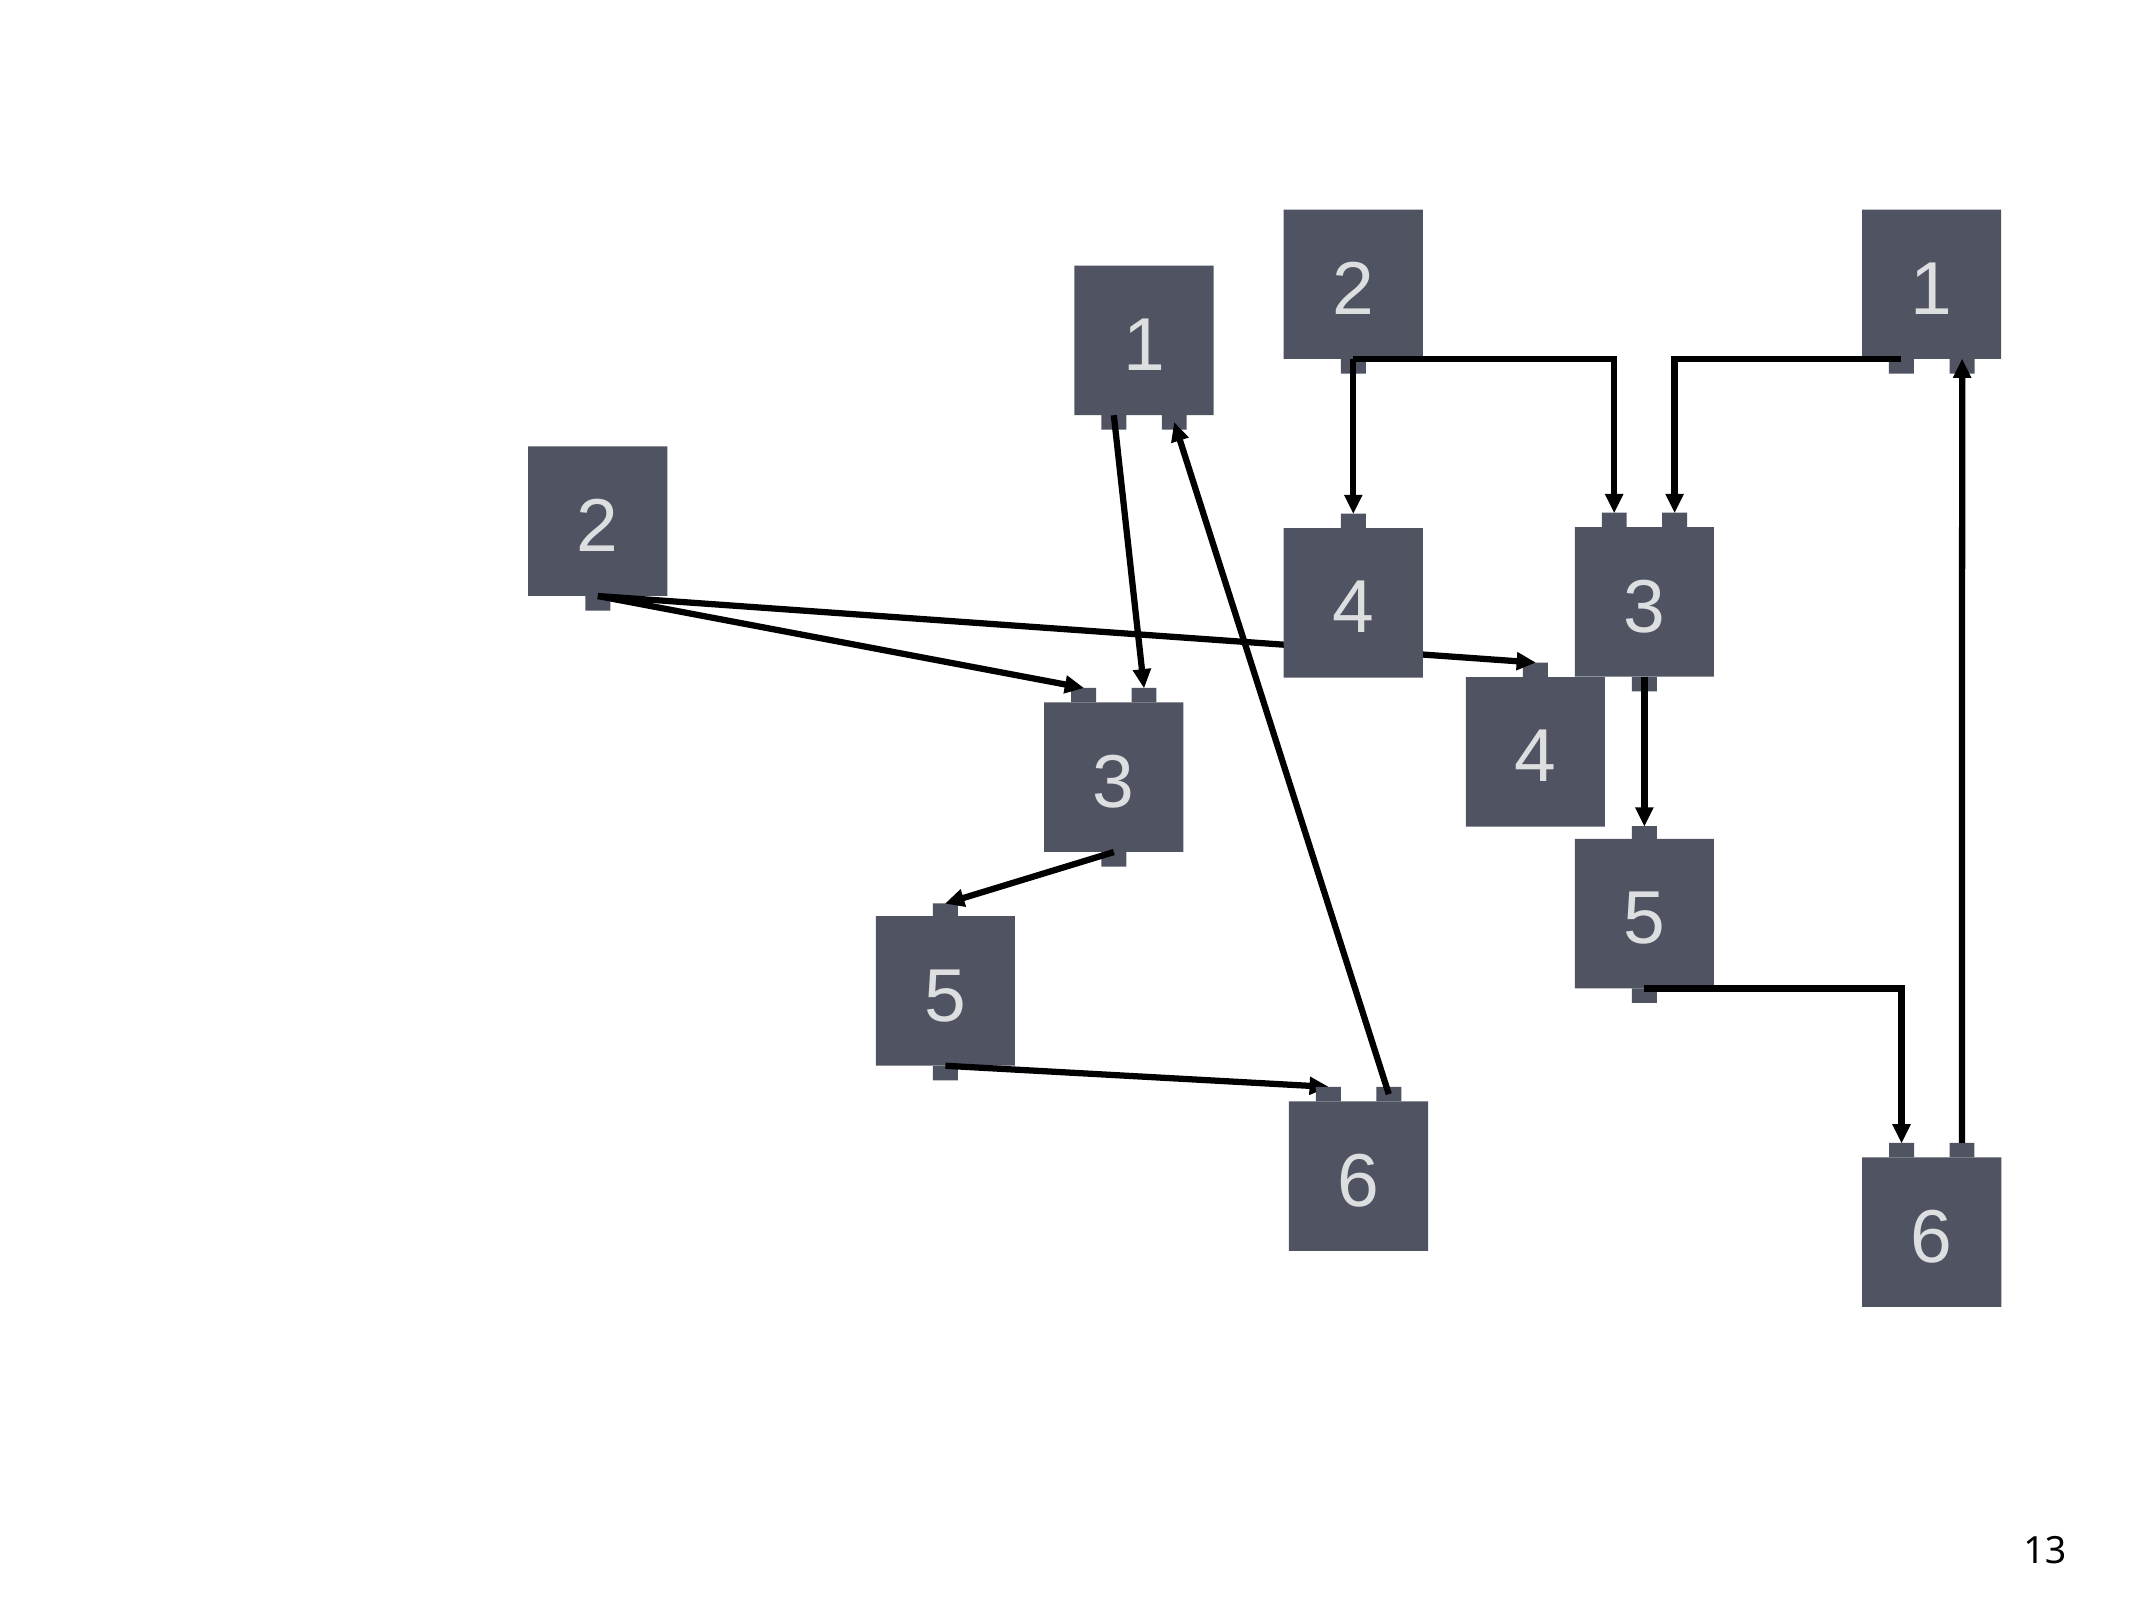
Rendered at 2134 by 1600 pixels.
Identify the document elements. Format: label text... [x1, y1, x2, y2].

slide_number 13 [2014, 1517, 2076, 1581]
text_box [1283, 209, 2002, 1308]
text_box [527, 265, 1278, 1252]
